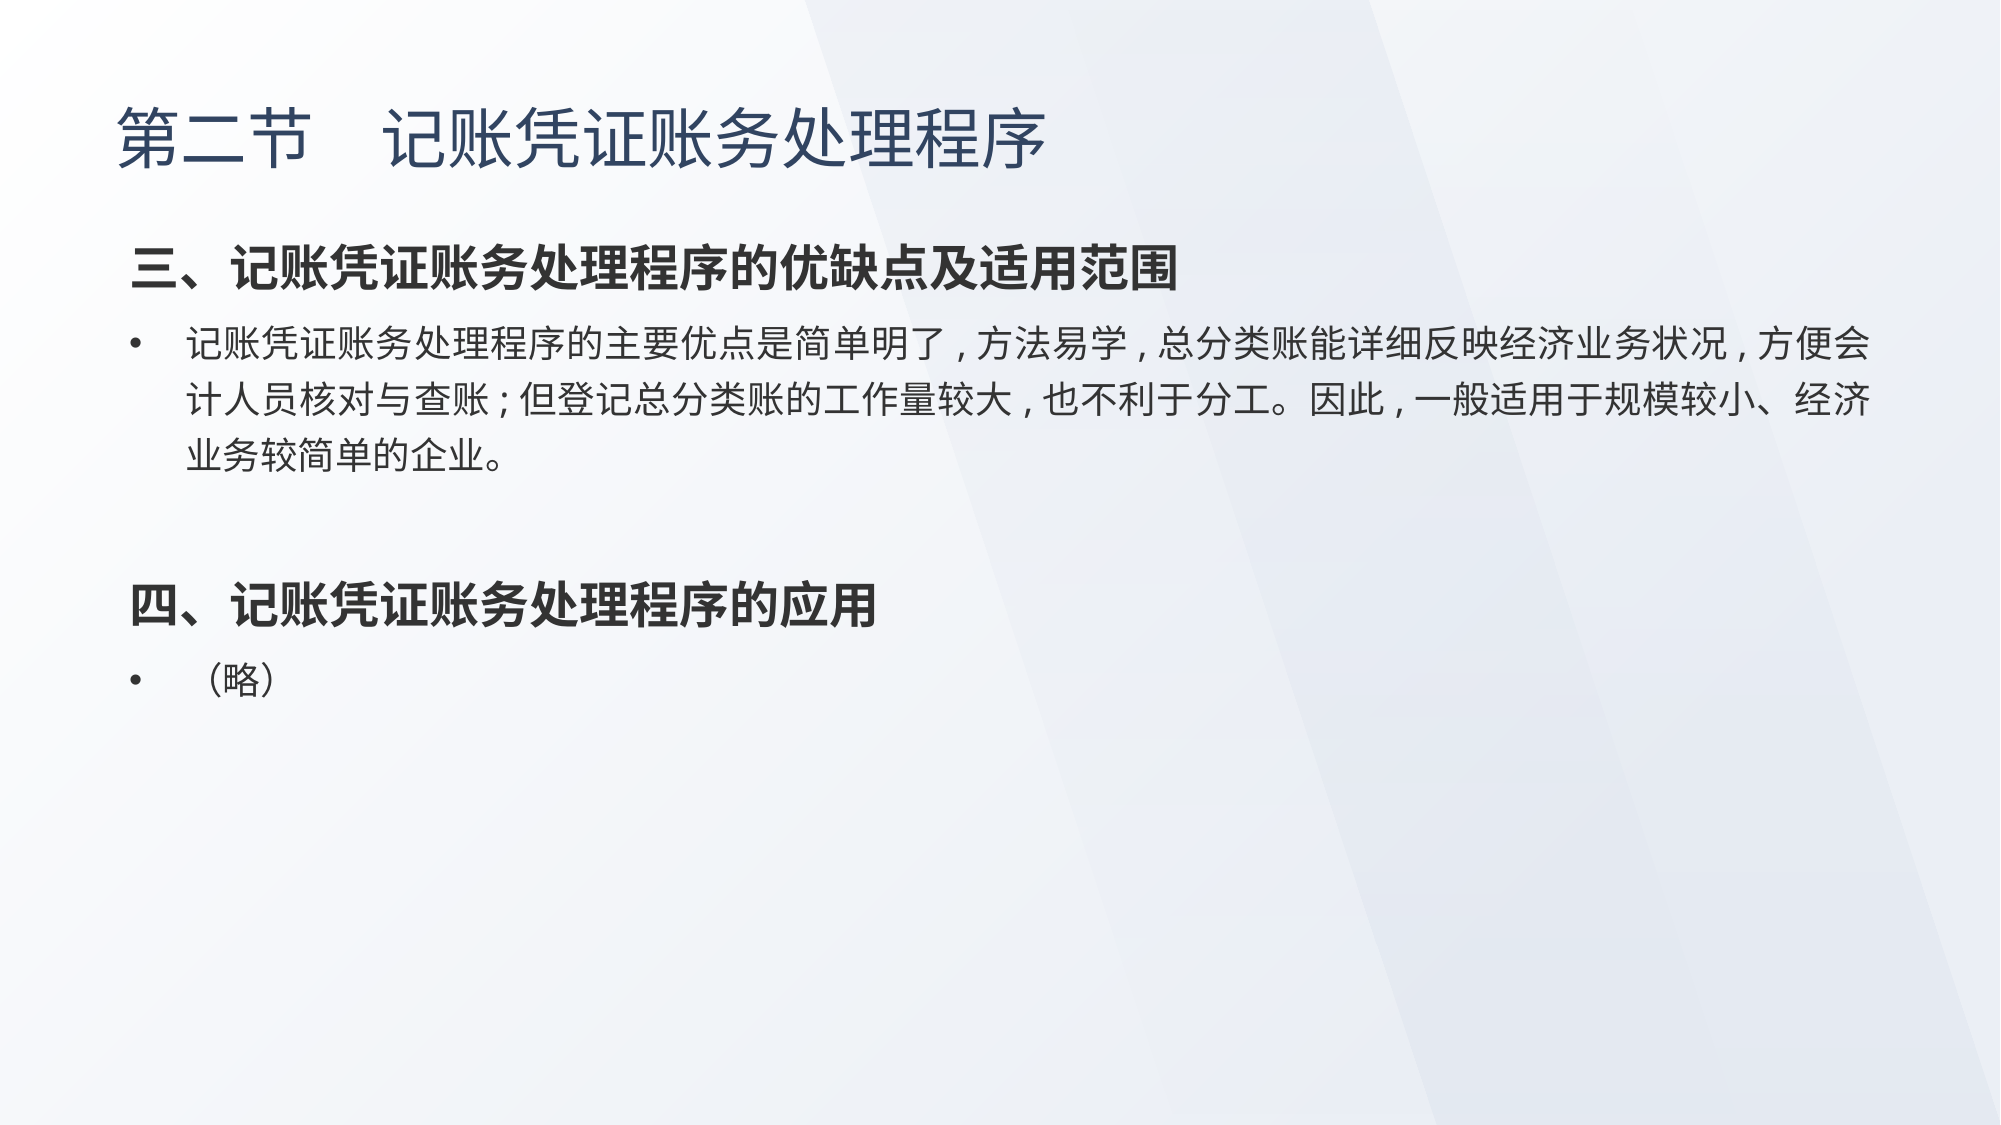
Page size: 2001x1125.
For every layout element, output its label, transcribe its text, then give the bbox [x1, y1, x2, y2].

text_box 三、记账凭证账务处理程序的优缺点及适用范围 记账凭证账务处理程序的主要优点是简单明了,方法易学,总分类账能详细反映经济业务状况,方便会计人员核对与查账;但登记总分类账的工作量较大,也不利于分工。因此,一般适用于规模较小、经济业务较简单的企业。 四、记账凭证账务处理程序的应用 （略） [114, 213, 1886, 1013]
title 第二节 记账凭证账务处理程序 [114, 59, 1886, 178]
